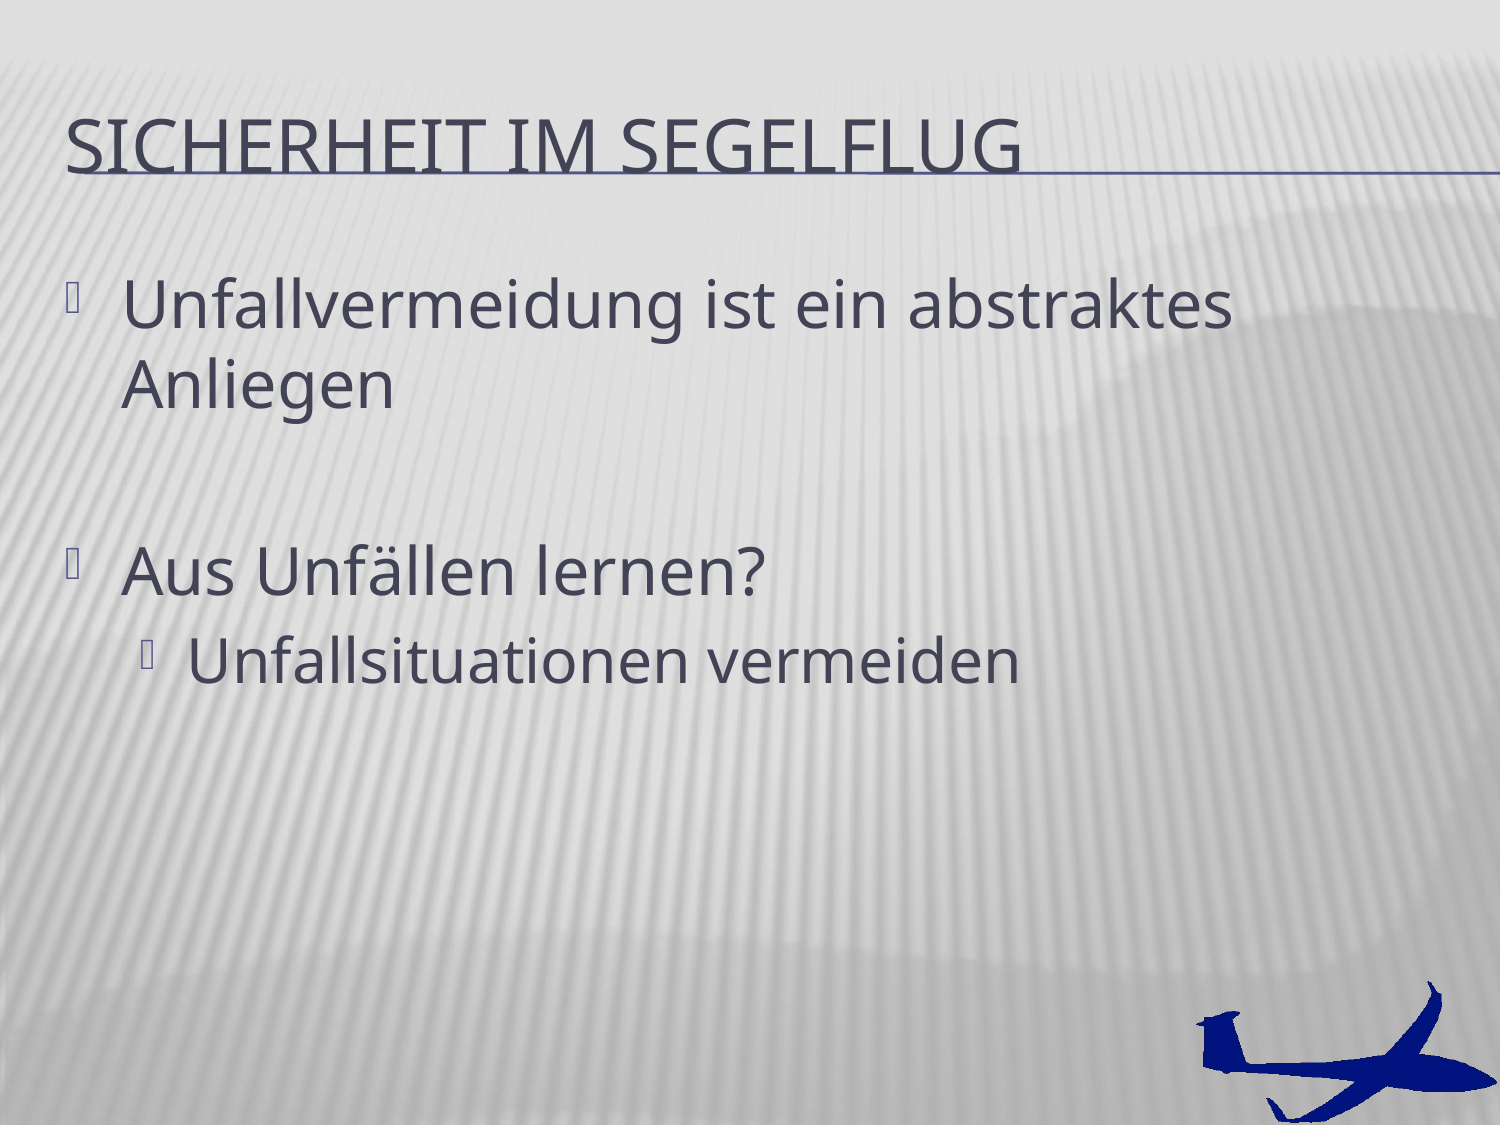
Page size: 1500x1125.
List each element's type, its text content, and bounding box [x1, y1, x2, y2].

picture [1195, 978, 1500, 1125]
list Unfallvermeidung ist ein abstraktes Anliegen Aus Unfällen lernen? Unfallsituationen vermeiden [50, 254, 1475, 998]
title Sicherheit im Segelflug [50, 75, 1475, 213]
